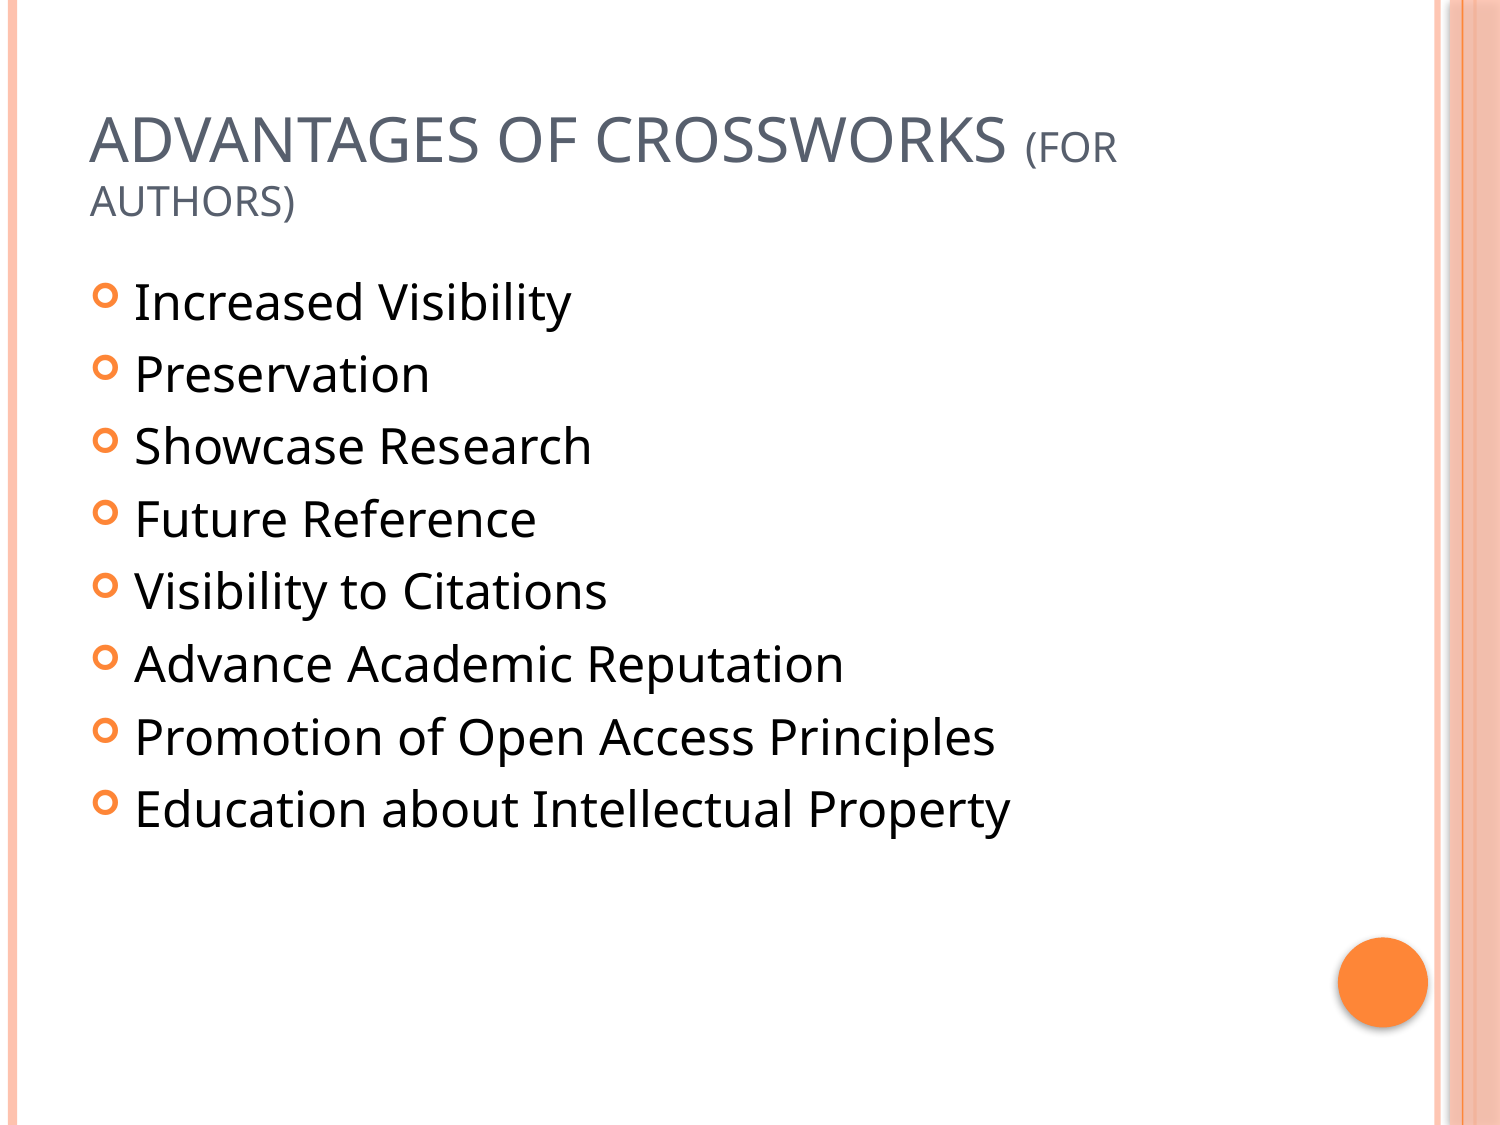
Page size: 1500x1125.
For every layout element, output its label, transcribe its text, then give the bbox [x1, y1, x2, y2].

title Advantages of CrossWorks (for authors) [75, 45, 1300, 233]
list Increased Visibility Preservation Showcase Research Future Reference Visibility to Citations Advance Academic Reputation Promotion of Open Access Principles Education about Intellectual Property [75, 262, 1300, 1062]
